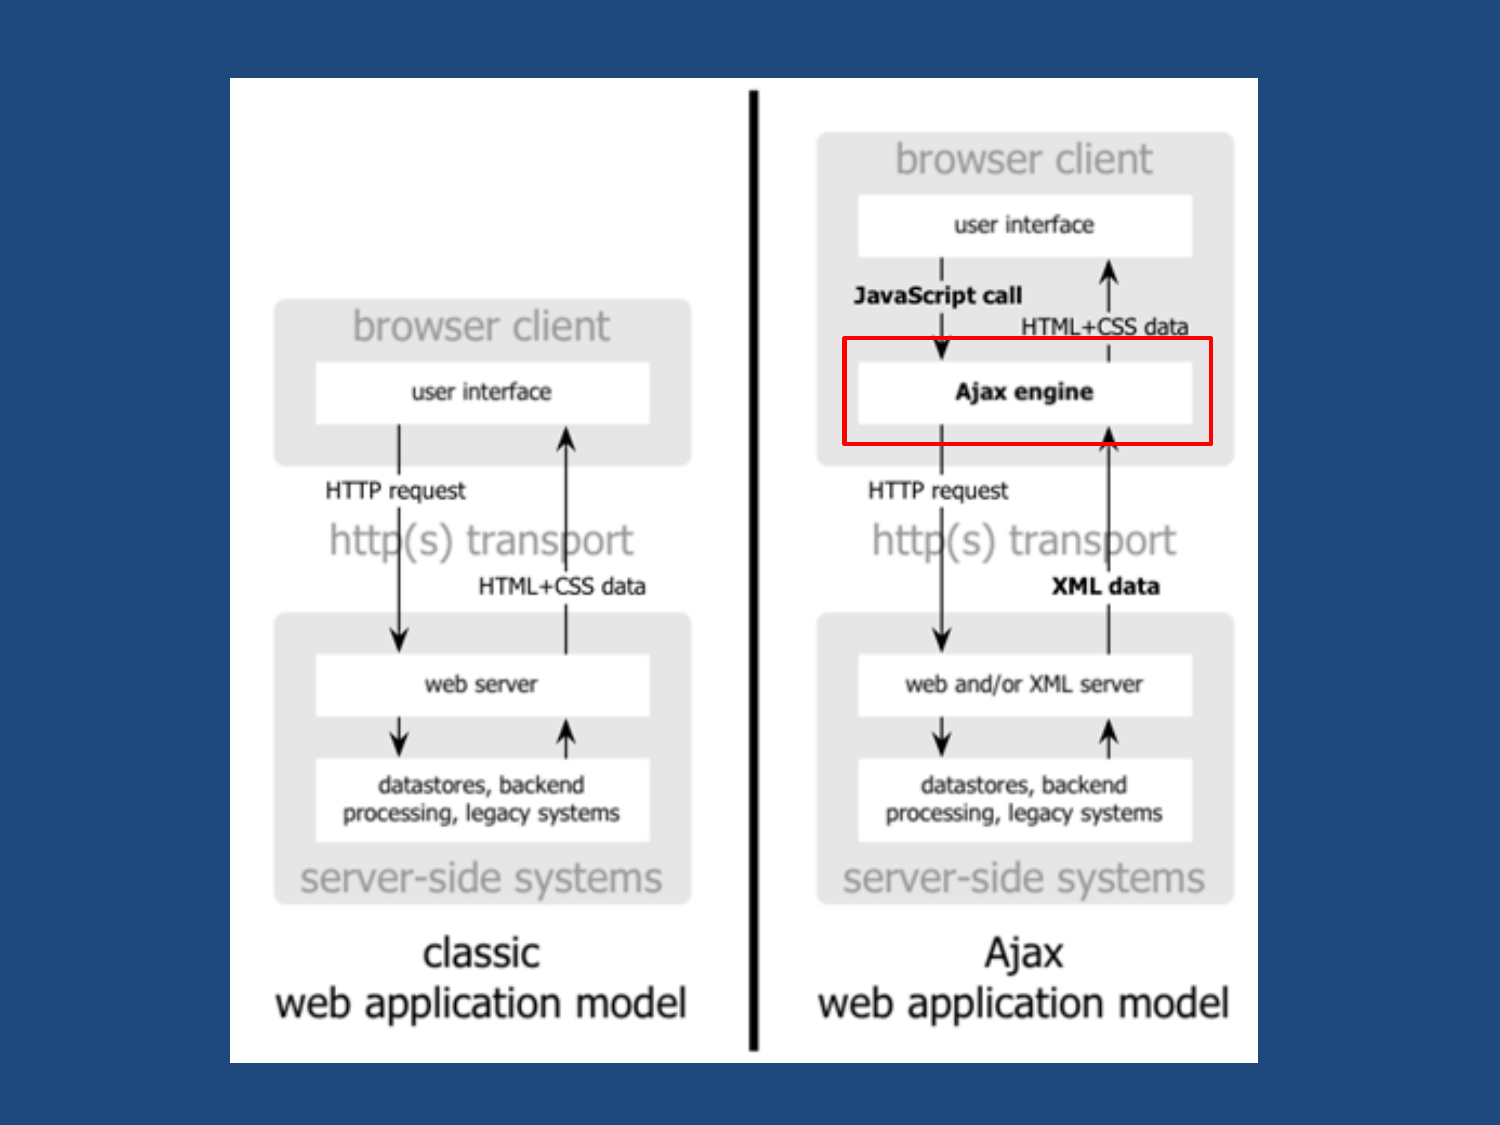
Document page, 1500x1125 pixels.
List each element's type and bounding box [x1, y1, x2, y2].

picture [229, 77, 1259, 1063]
